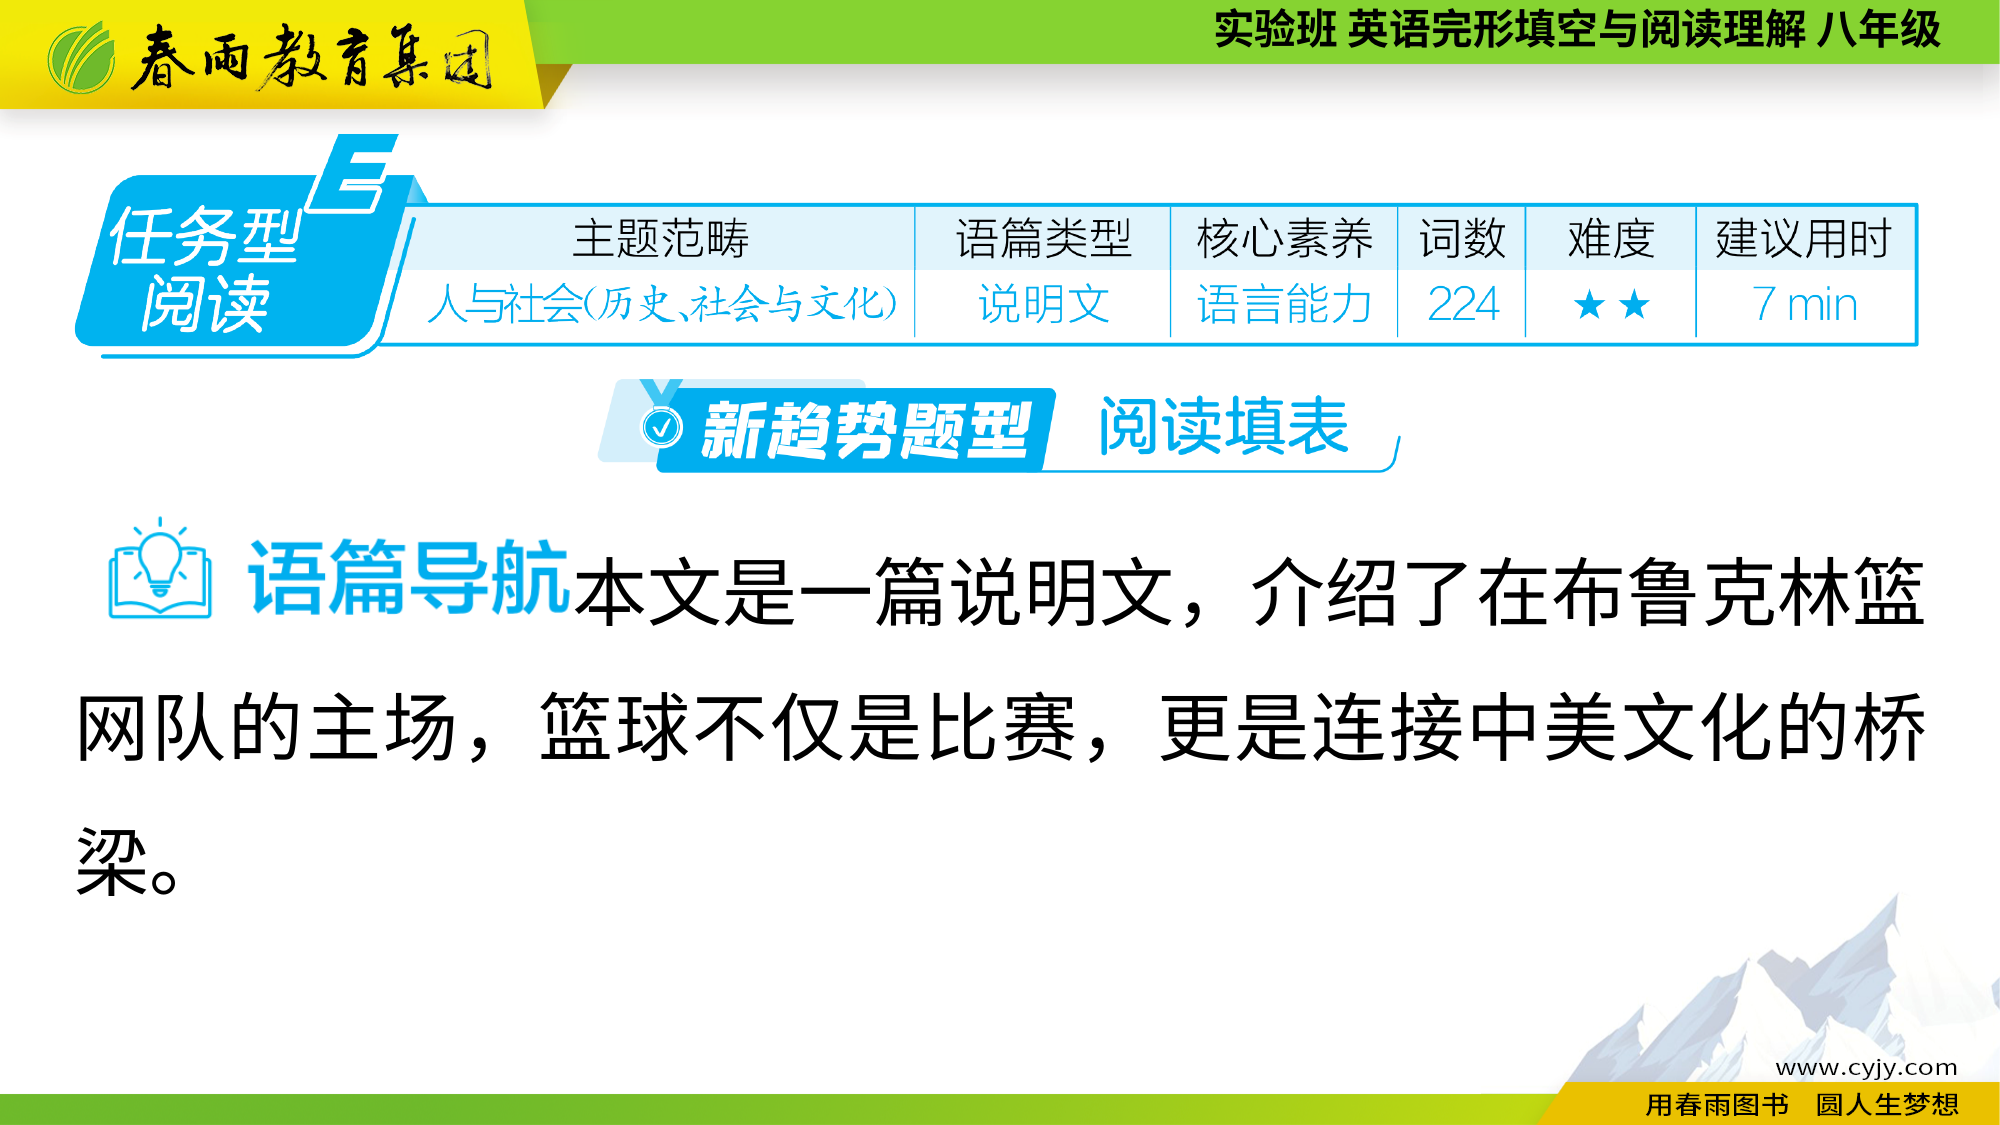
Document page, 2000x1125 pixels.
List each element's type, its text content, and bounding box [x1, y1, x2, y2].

picture [0, 0, 2000, 1125]
list 本文是一篇说明文，介绍了在布鲁克林篮网队的主场，篮球不仅是比赛，更是连接中美文化的桥梁。 [59, 492, 1944, 917]
